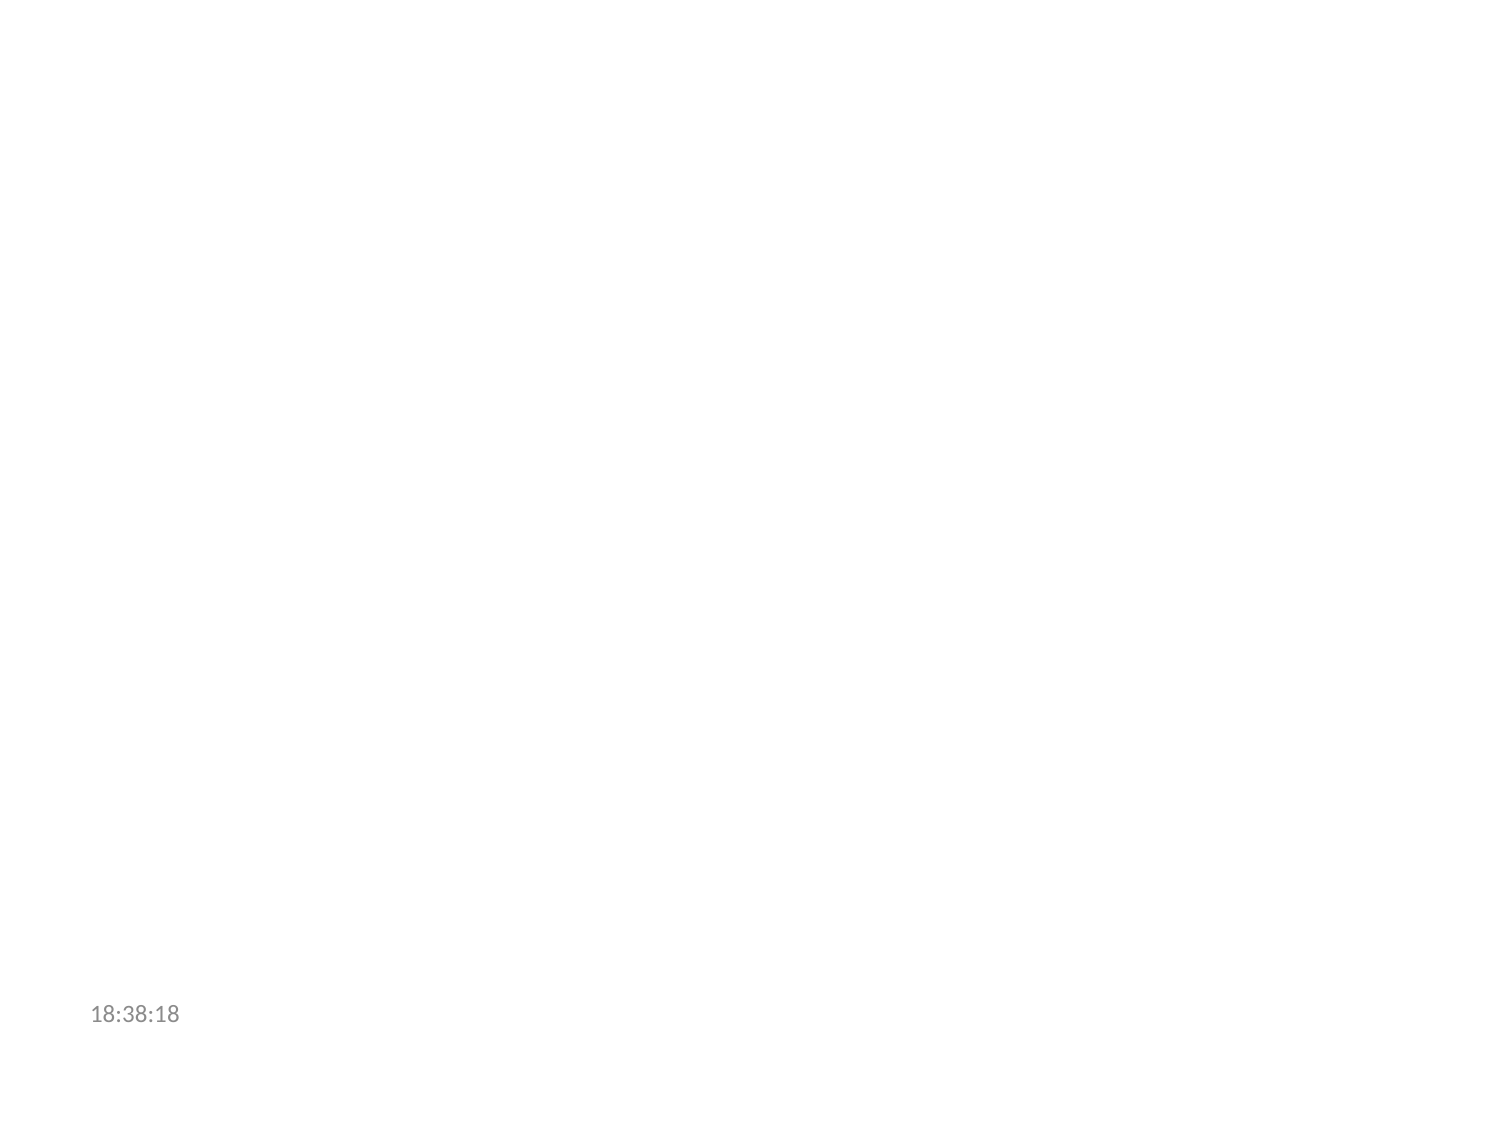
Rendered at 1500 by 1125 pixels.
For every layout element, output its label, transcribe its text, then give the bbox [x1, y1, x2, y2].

text_box 15:35:09 [75, 982, 425, 1043]
